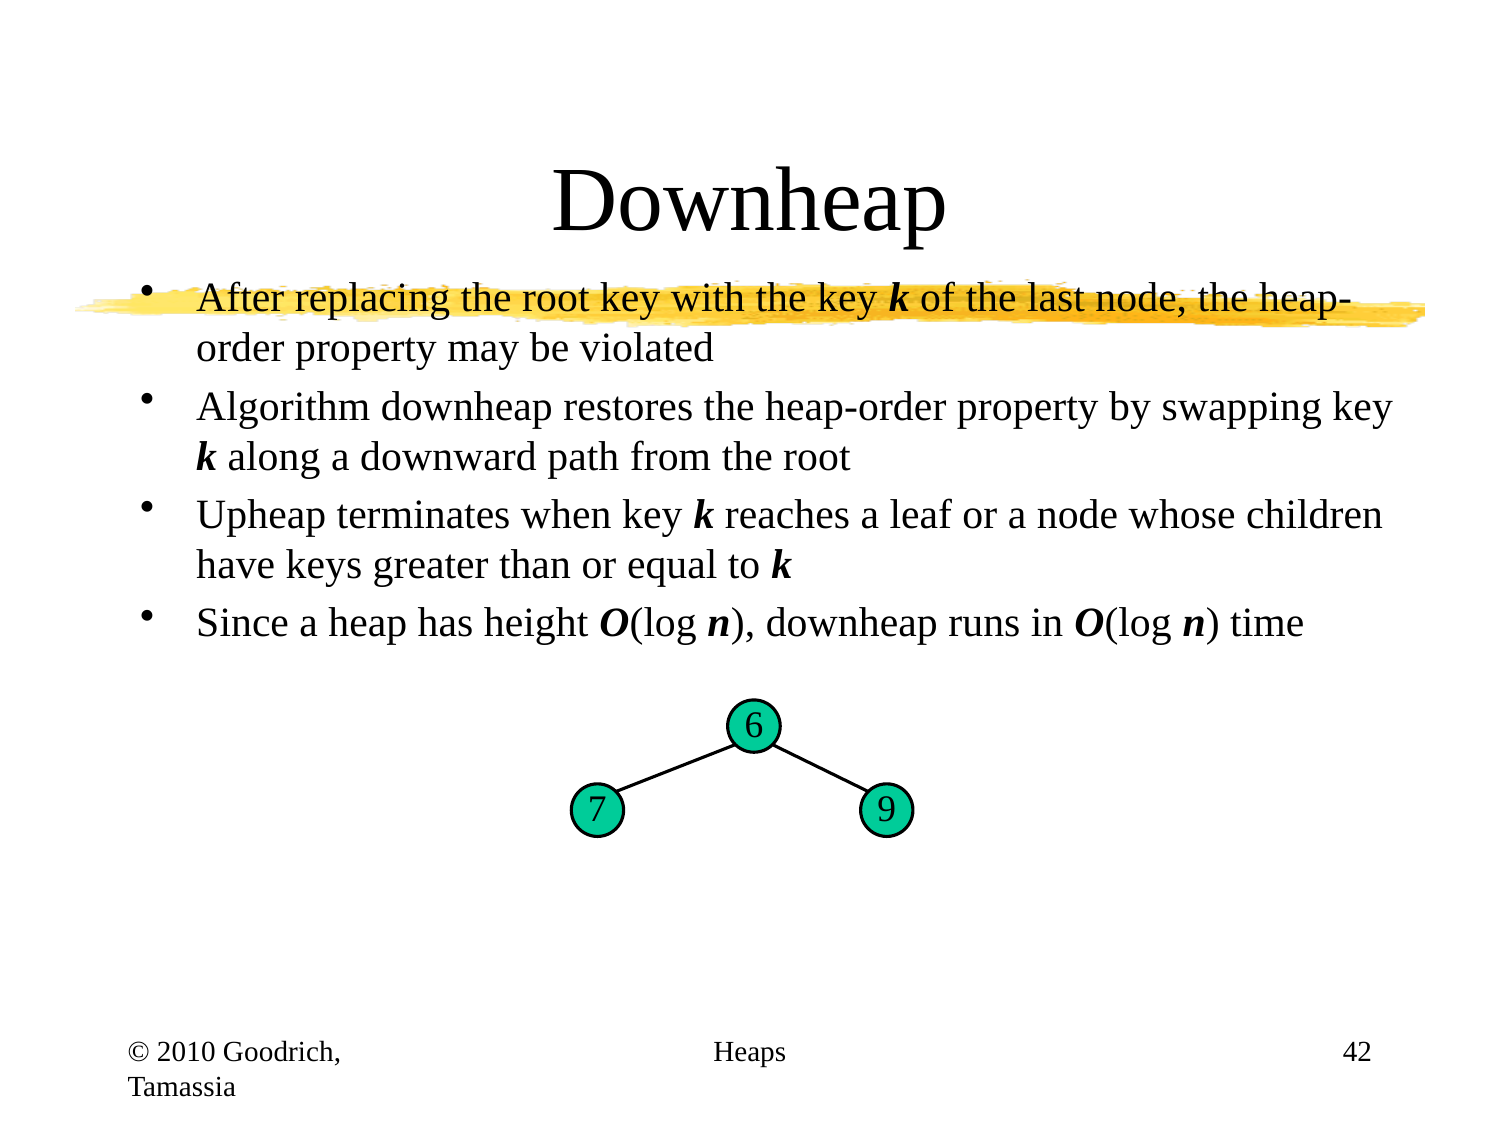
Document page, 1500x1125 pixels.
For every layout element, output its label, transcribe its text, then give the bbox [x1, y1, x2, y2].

text_box 6 [727, 699, 781, 753]
text_box 9 [860, 783, 913, 837]
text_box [772, 745, 869, 791]
list After replacing the root key with the key k of the last node, the heap-order property may be violated Algorithm downheap restores the heap-order property by swapping key k along a downward path from the root Upheap terminates when key k reaches a leaf or a node whose children have keys greater than or equal to k Since a heap has height O(log n), downheap runs in O(log n) time [124, 262, 1438, 663]
footer Heaps [512, 1024, 988, 1101]
picture [75, 274, 124, 338]
slide_number © 2010 Goodrich, Tamassia [112, 1024, 426, 1101]
slide_number 42 [1074, 1024, 1388, 1101]
text_box 7 [571, 783, 624, 837]
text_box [615, 745, 736, 791]
title Downheap [112, 99, 1388, 288]
